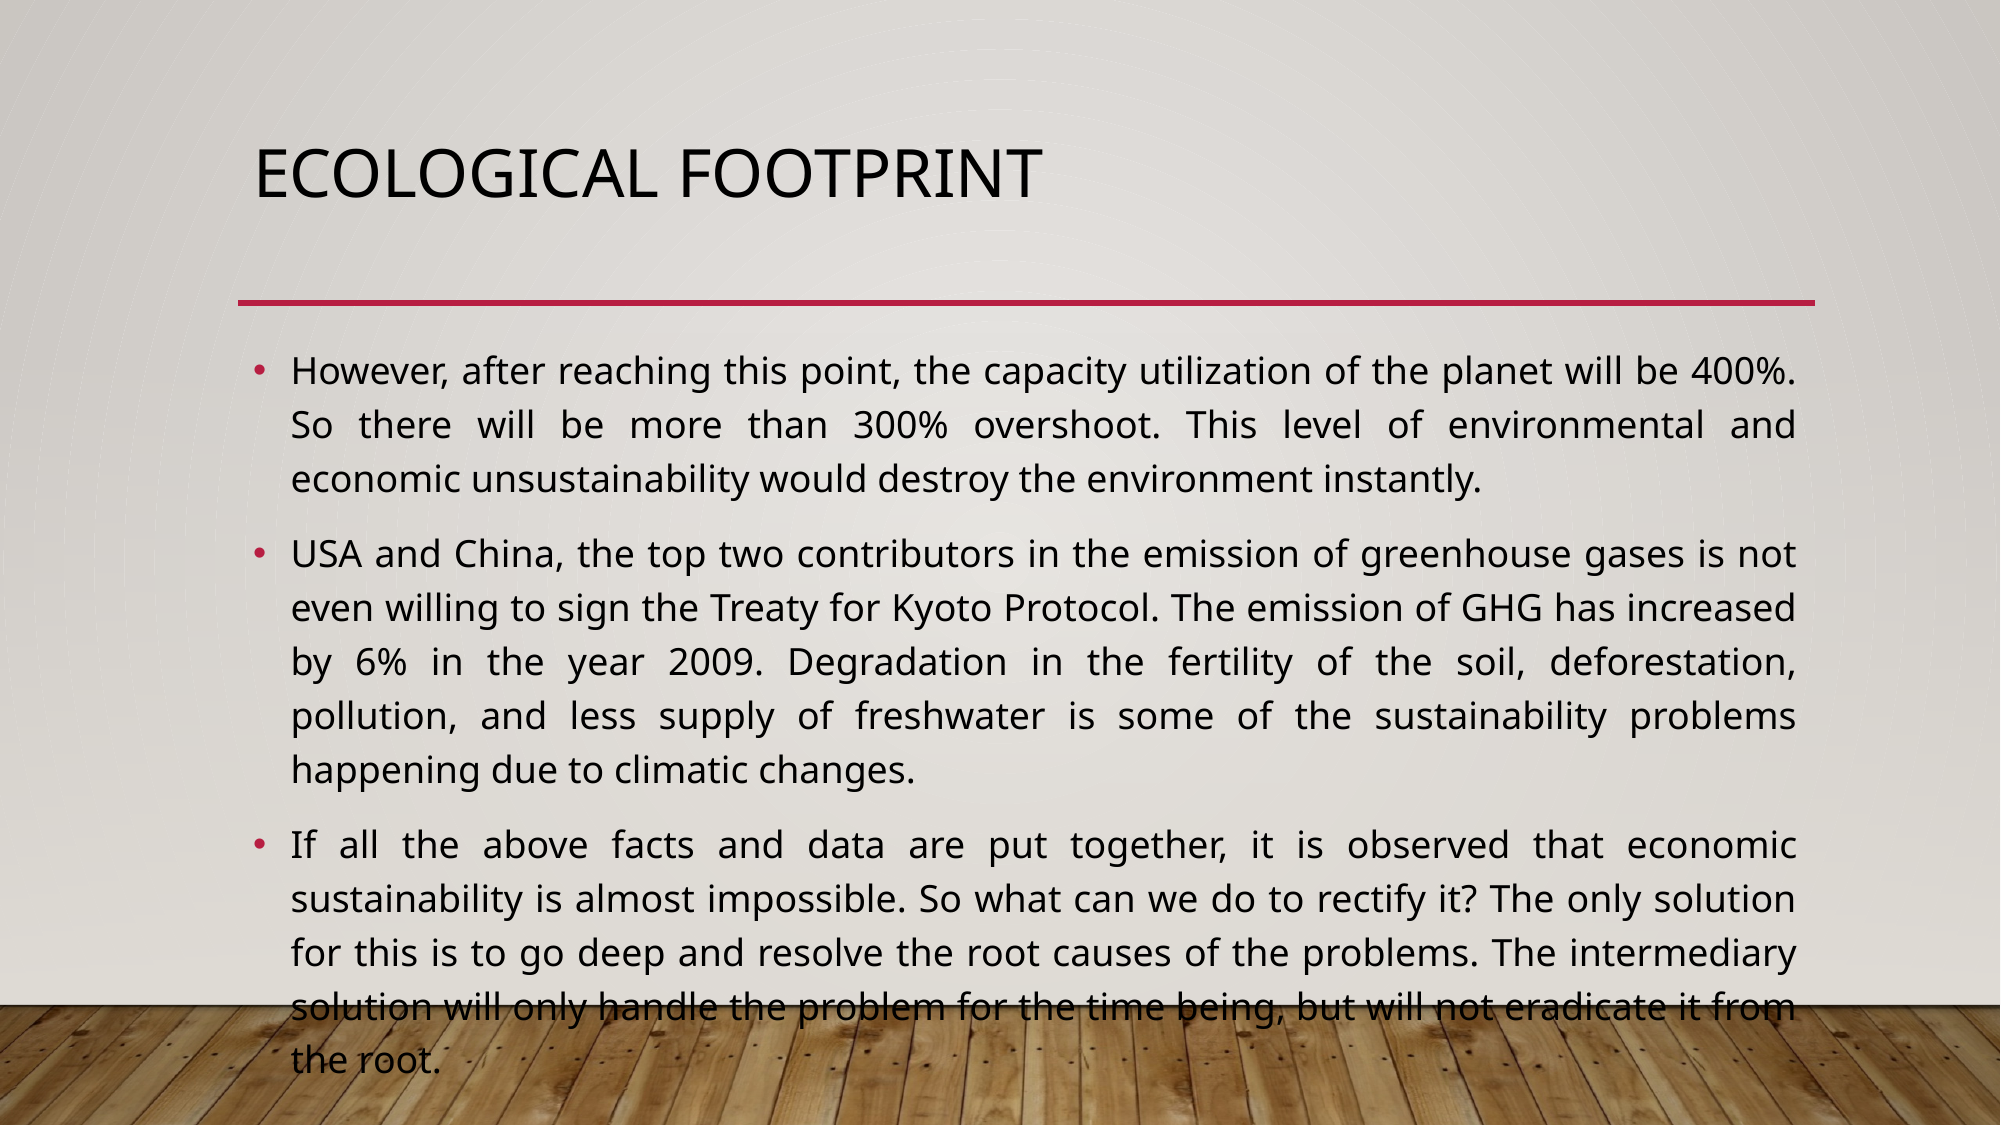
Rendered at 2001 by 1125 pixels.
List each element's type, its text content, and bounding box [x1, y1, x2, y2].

picture [0, 1005, 2000, 1125]
title ecological footprint [238, 131, 1814, 305]
list However, after reaching this point, the capacity utilization of the planet will be 400%. So there will be more than 300% overshoot. This level of environmental and economic unsustainability would destroy the environment instantly. USA and China, the top two contributors in the emission of greenhouse gases is not even willing to sign the Treaty for Kyoto Protocol. The emission of GHG has increased by 6% in the year 2009. Degradation in the fertility of the soil, deforestation, pollution, and less supply of freshwater is some of the sustainability problems happening due to climatic changes. If all the above facts and data are put together, it is observed that economic sustainability is almost impossible. So what can we do to rectify it? The only solution for this is to go deep and resolve the root causes of the problems. The intermediary solution will only handle the problem for the time being, but will not eradicate it from the root. [238, 330, 1814, 897]
